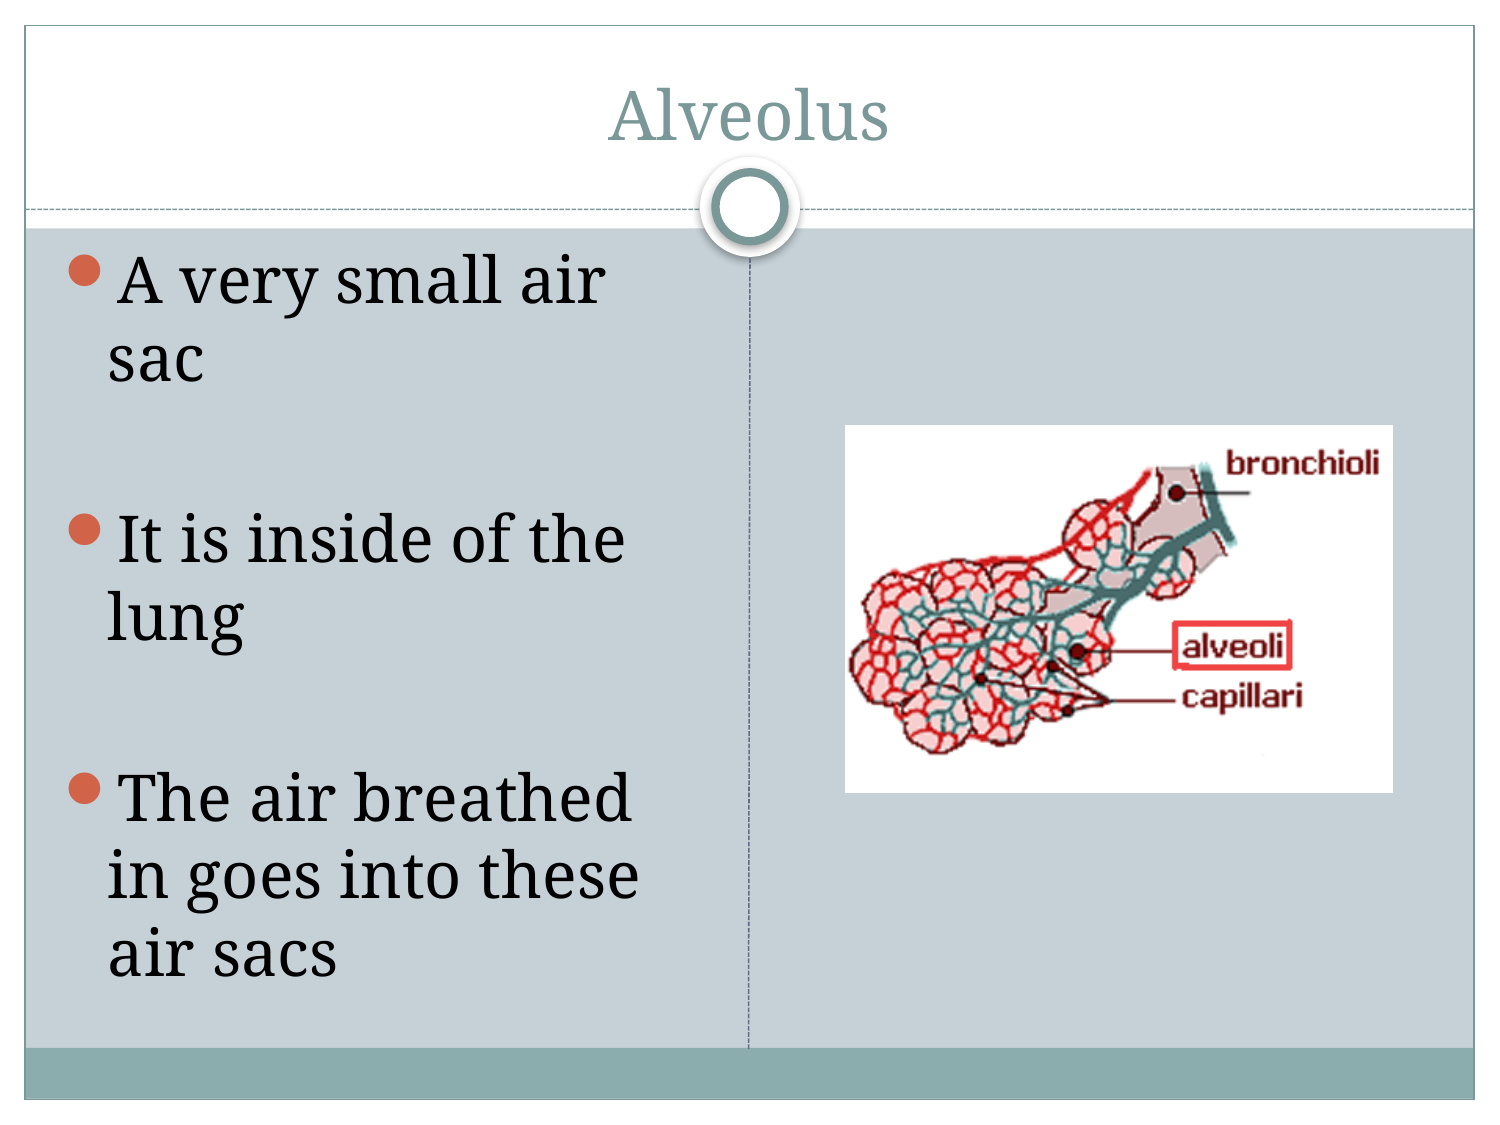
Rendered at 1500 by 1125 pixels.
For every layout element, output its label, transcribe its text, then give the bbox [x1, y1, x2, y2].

title Alveolus [49, 37, 1450, 162]
list A very small air sac It is inside of the lung The air breathed in goes into these air sacs [49, 231, 712, 1000]
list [844, 425, 1393, 793]
